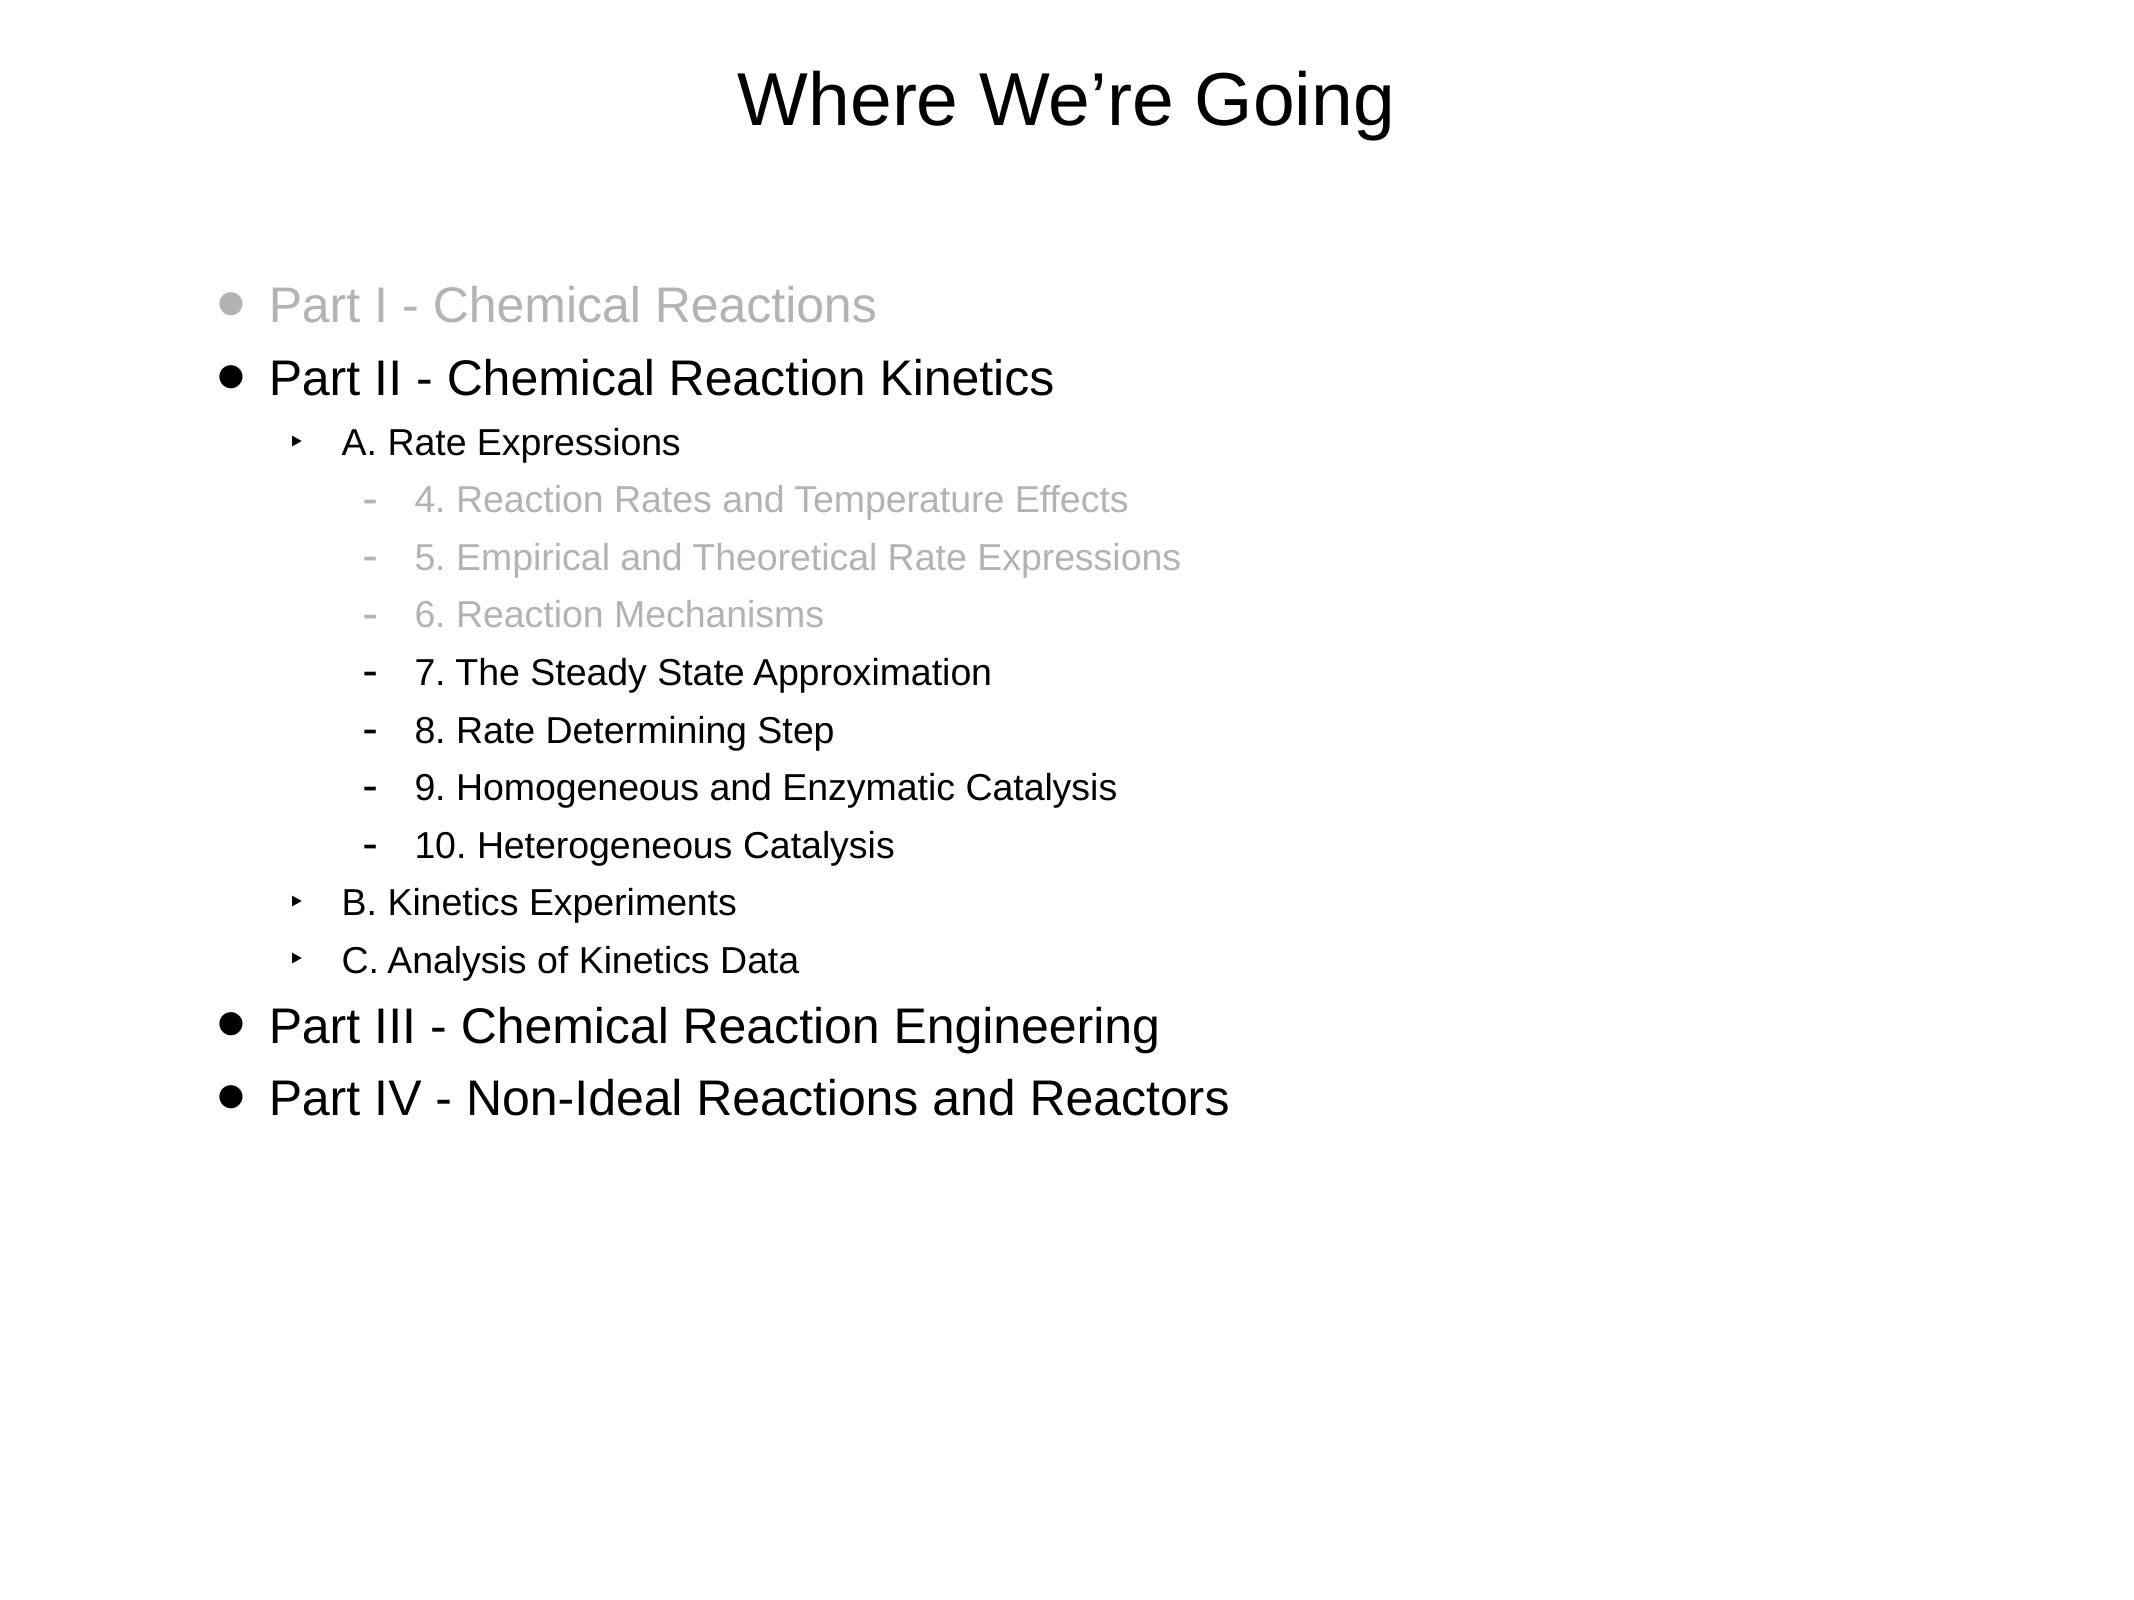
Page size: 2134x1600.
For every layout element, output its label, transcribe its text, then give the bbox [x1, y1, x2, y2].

list Part I - Chemical Reactions Part II - Chemical Reaction Kinetics A. Rate Expressions 4. Reaction Rates and Temperature Effects 5. Empirical and Theoretical Rate Expressions 6. Reaction Mechanisms 7. The Steady State Approximation 8. Rate Determining Step 9. Homogeneous and Enzymatic Catalysis 10. Heterogeneous Catalysis B. Kinetics Experiments C. Analysis of Kinetics Data Part III - Chemical Reaction Engineering Part IV - Non-Ideal Reactions and Reactors [208, 264, 1925, 1463]
title Where We’re Going [208, 41, 1925, 250]
